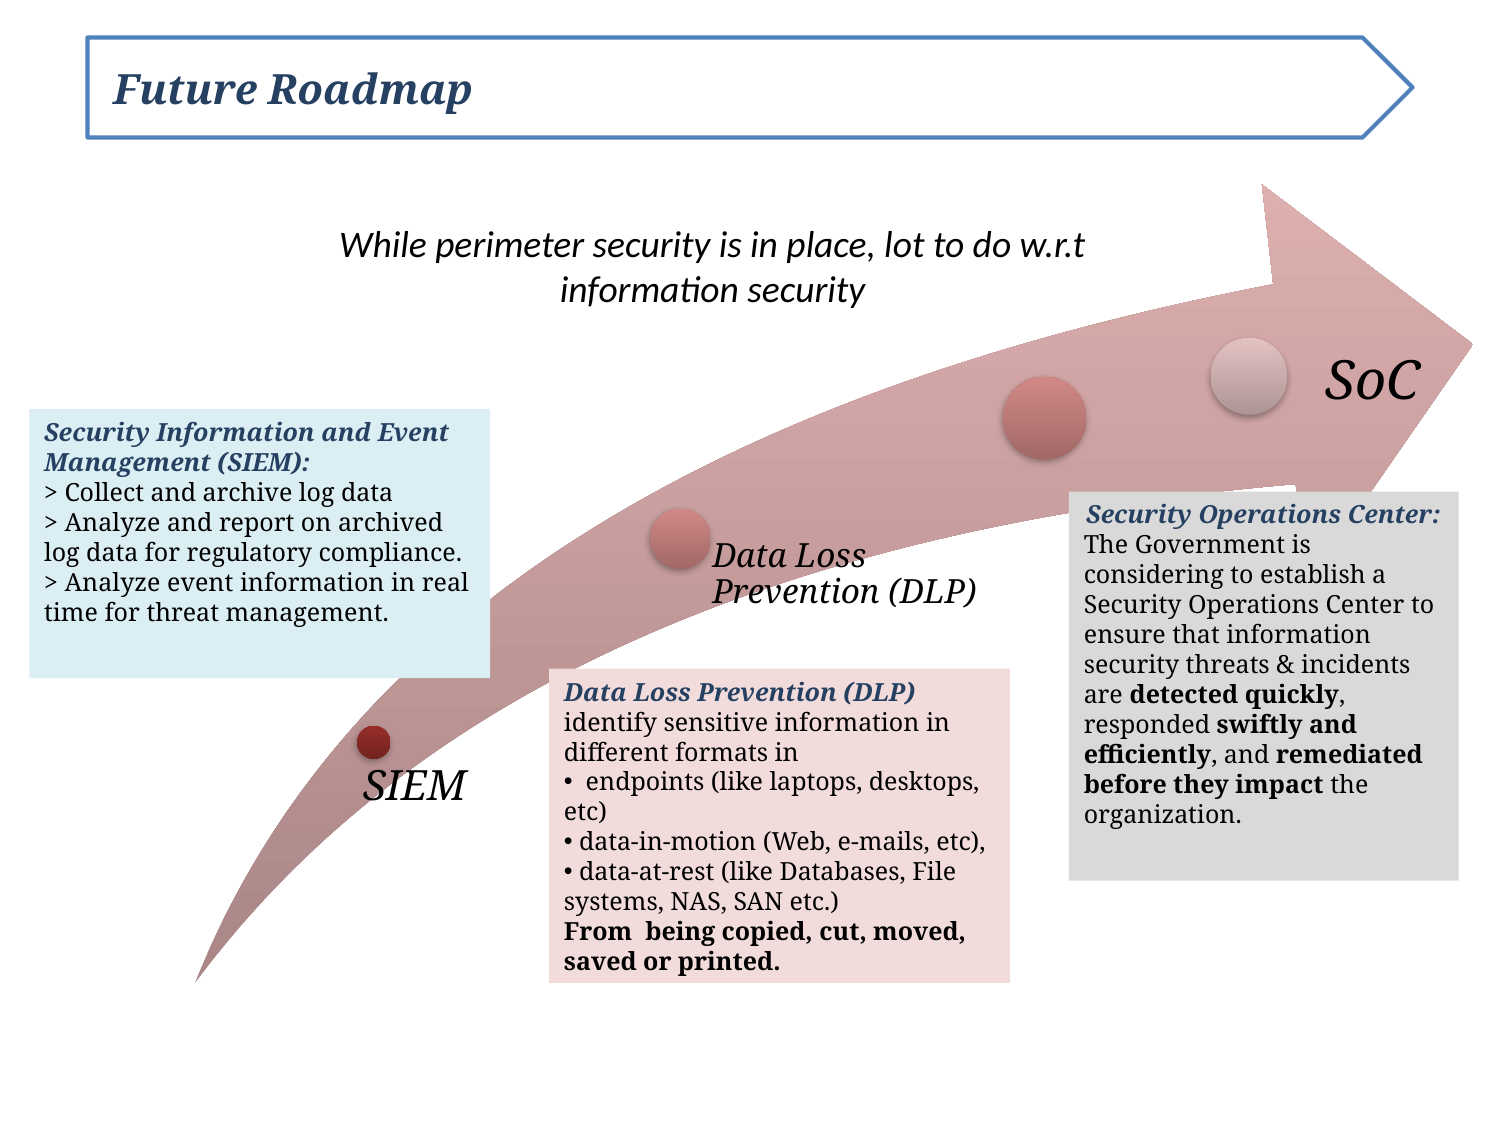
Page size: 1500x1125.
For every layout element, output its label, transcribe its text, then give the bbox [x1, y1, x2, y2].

text_box Security Information and Event Management (SIEM): > Collect and archive log data > Analyze and report on archived log data for regulatory compliance. > Analyze event information in real time for threat management. [29, 408, 189, 679]
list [194, 148, 1474, 1000]
text_box Future Roadmap [85, 35, 1415, 140]
